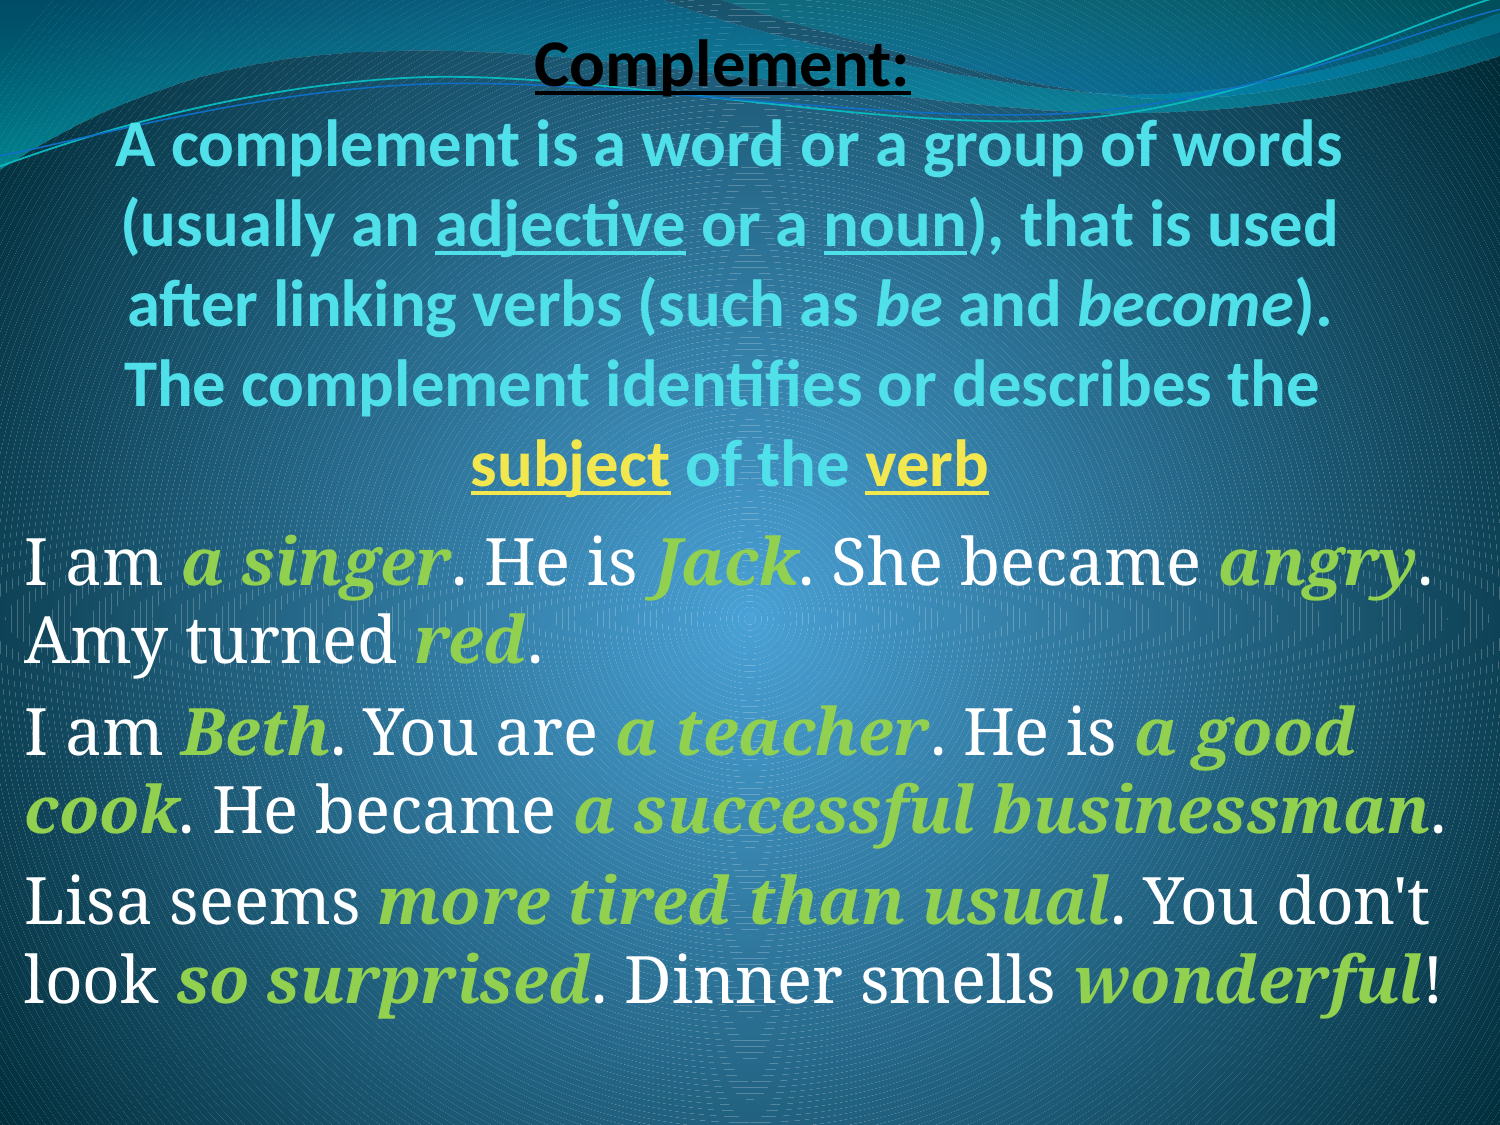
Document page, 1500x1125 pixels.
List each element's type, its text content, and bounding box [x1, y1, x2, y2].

subtitle I am a singer. He is Jack. She became angry. Amy turned red. I am Beth. You are a teacher. He is a good cook. He became a successful businessman. Lisa seems more tired than usual. You don't look so surprised. Dinner smells wonderful! [24, 512, 1463, 1075]
title Complement: A complement is a word or a group of words (usually an adjective or a noun), that is used after linking verbs (such as be and become). The complement identifies or describes the subject of the verb [87, 24, 1376, 500]
